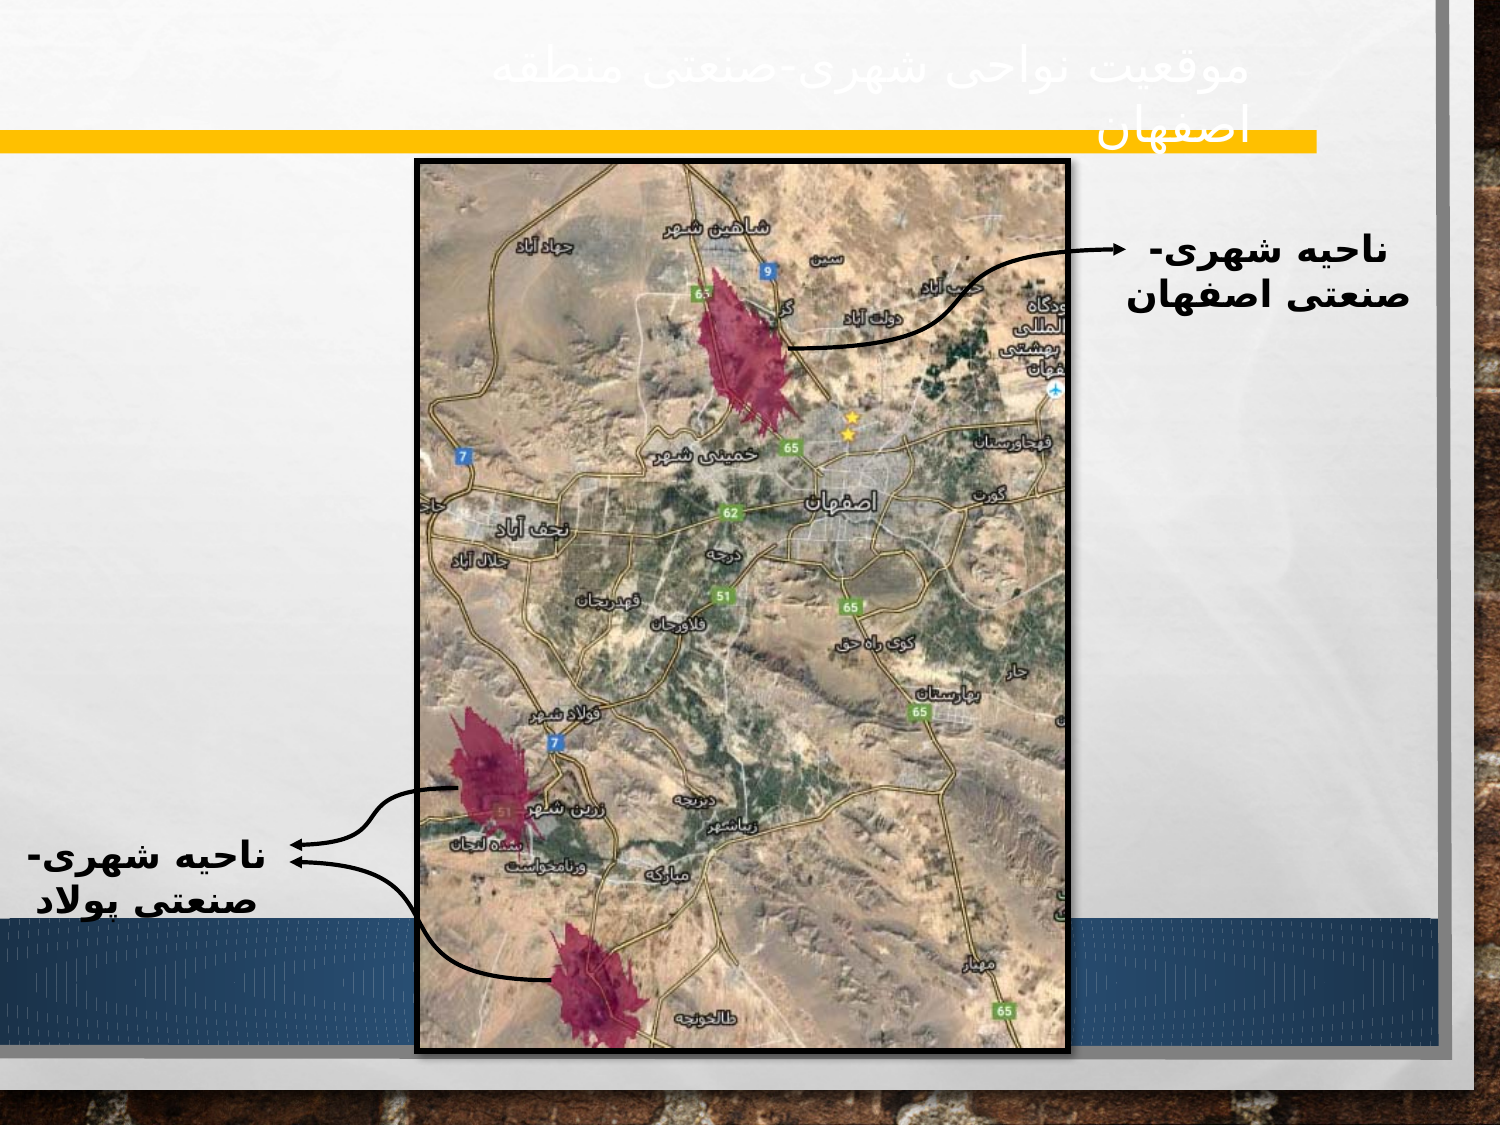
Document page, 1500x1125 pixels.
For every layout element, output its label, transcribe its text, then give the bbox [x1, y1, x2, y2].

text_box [289, 787, 459, 846]
text_box ناحیه شهری-صنعتی اصفهان [1104, 217, 1433, 323]
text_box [289, 861, 552, 981]
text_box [787, 249, 1127, 349]
picture [0, 0, 1500, 1125]
picture [420, 163, 1065, 1049]
text_box ناحیه شهری-صنعتی پولاد [0, 823, 311, 929]
text_box موقعیت نواحی شهری-صنعتی منطقه اصفهان [382, 25, 1267, 160]
